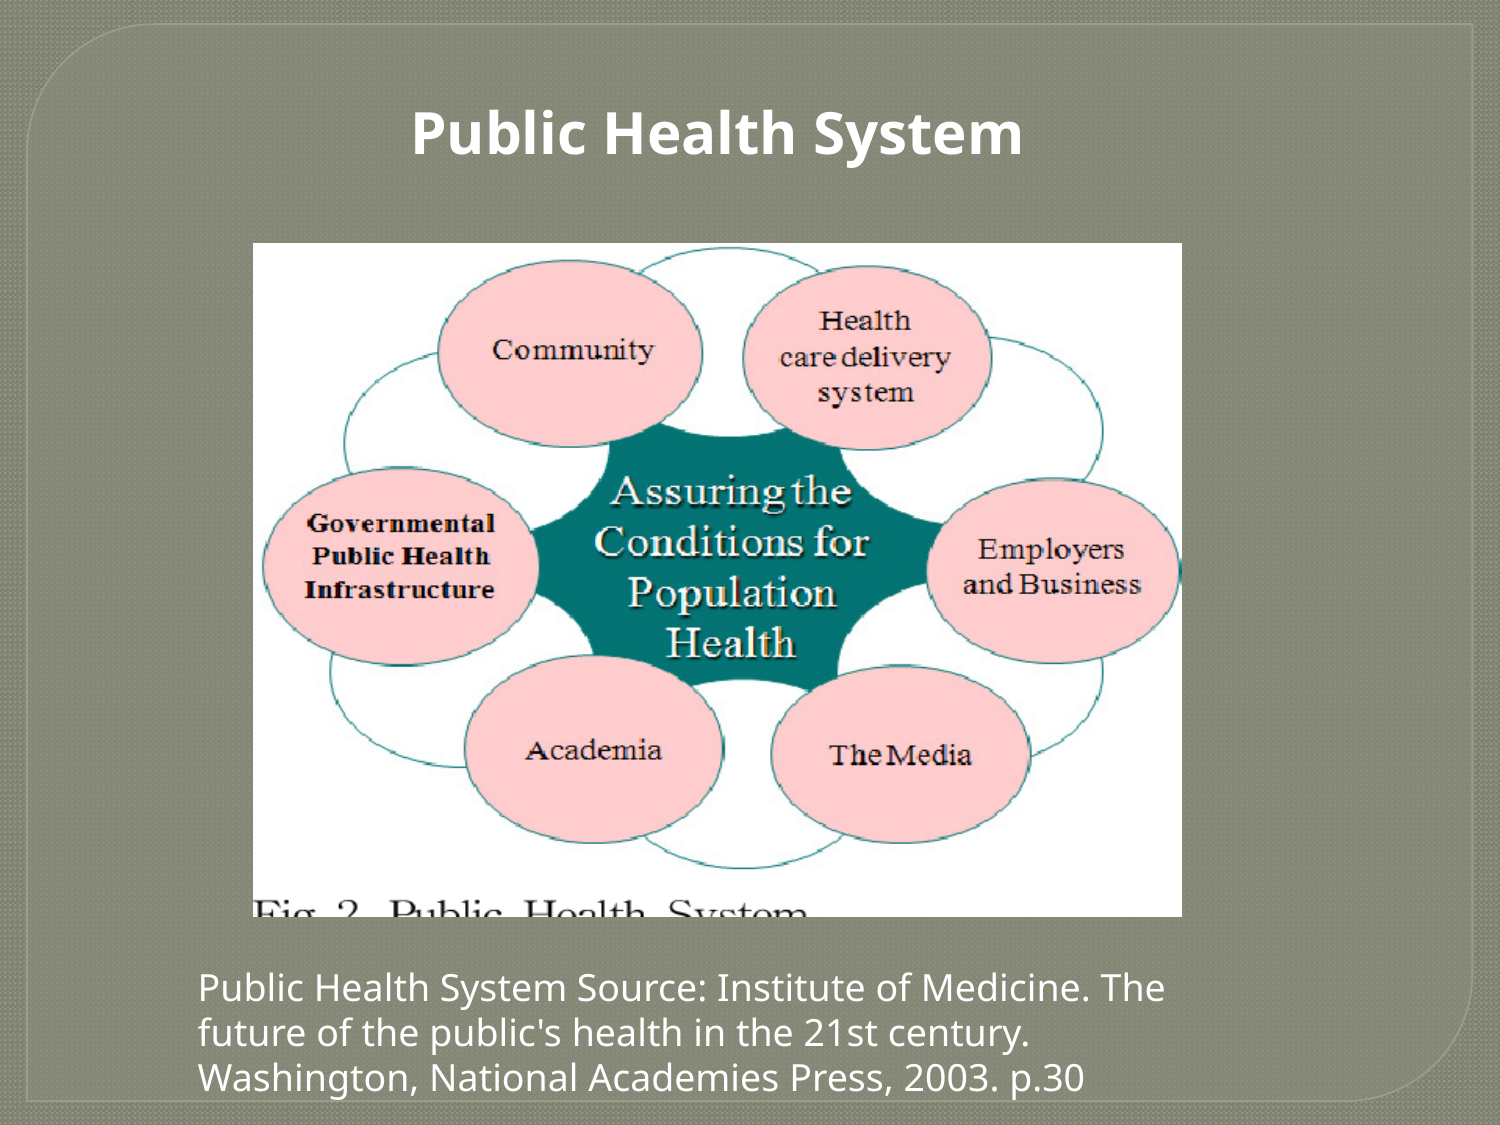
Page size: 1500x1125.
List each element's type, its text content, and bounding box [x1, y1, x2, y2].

picture [253, 243, 1183, 918]
text_box Public Health System [395, 88, 1058, 174]
text_box Public Health System Source: Institute of Medicine. The future of the public's health in the 21st century. Washington, National Academies Press, 2003. p.30 [182, 956, 1223, 1106]
